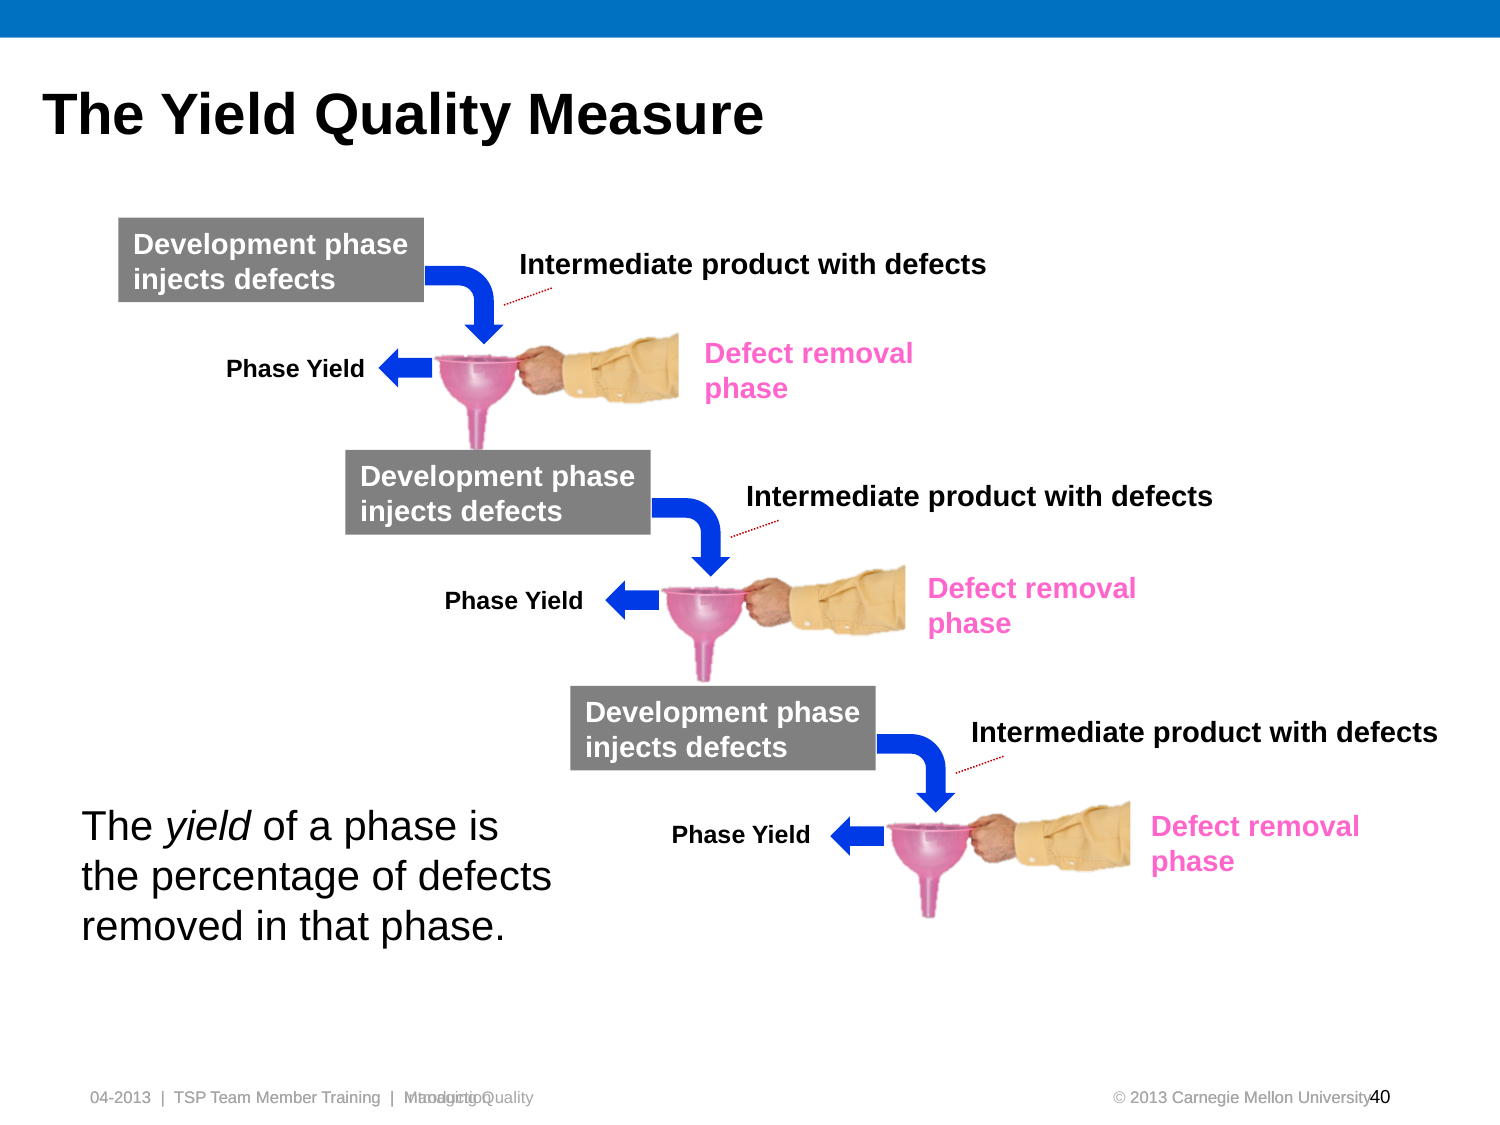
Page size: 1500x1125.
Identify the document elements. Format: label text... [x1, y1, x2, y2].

text_box [830, 816, 871, 856]
text_box [651, 498, 721, 553]
picture [876, 790, 1131, 930]
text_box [955, 756, 1004, 774]
text_box Phase Yield [429, 576, 599, 622]
text_box Intermediate product with defects [956, 705, 1455, 756]
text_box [503, 287, 552, 306]
text_box The yield of a phase is the percentage of defects removed in that phase. [66, 791, 568, 957]
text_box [730, 520, 779, 538]
text_box [381, 348, 419, 388]
picture [651, 555, 906, 694]
text_box Development phase injects defects [118, 217, 424, 303]
text_box Phase Yield [656, 810, 827, 856]
title The Yield Quality Measure [41, 89, 1438, 147]
text_box Intermediate product with defects [504, 237, 1003, 288]
text_box Development phase injects defects [345, 449, 651, 535]
picture [424, 322, 679, 461]
text_box [876, 734, 946, 789]
text_box Defect removal phase [912, 562, 1161, 648]
text_box [424, 265, 494, 321]
text_box Defect removal phase [689, 326, 938, 412]
text_box Defect removal phase [1135, 800, 1384, 885]
text_box [605, 580, 646, 620]
text_box Intermediate product with defects [731, 469, 1230, 520]
text_box Development phase injects defects [570, 685, 876, 771]
text_box Phase Yield [211, 344, 381, 390]
